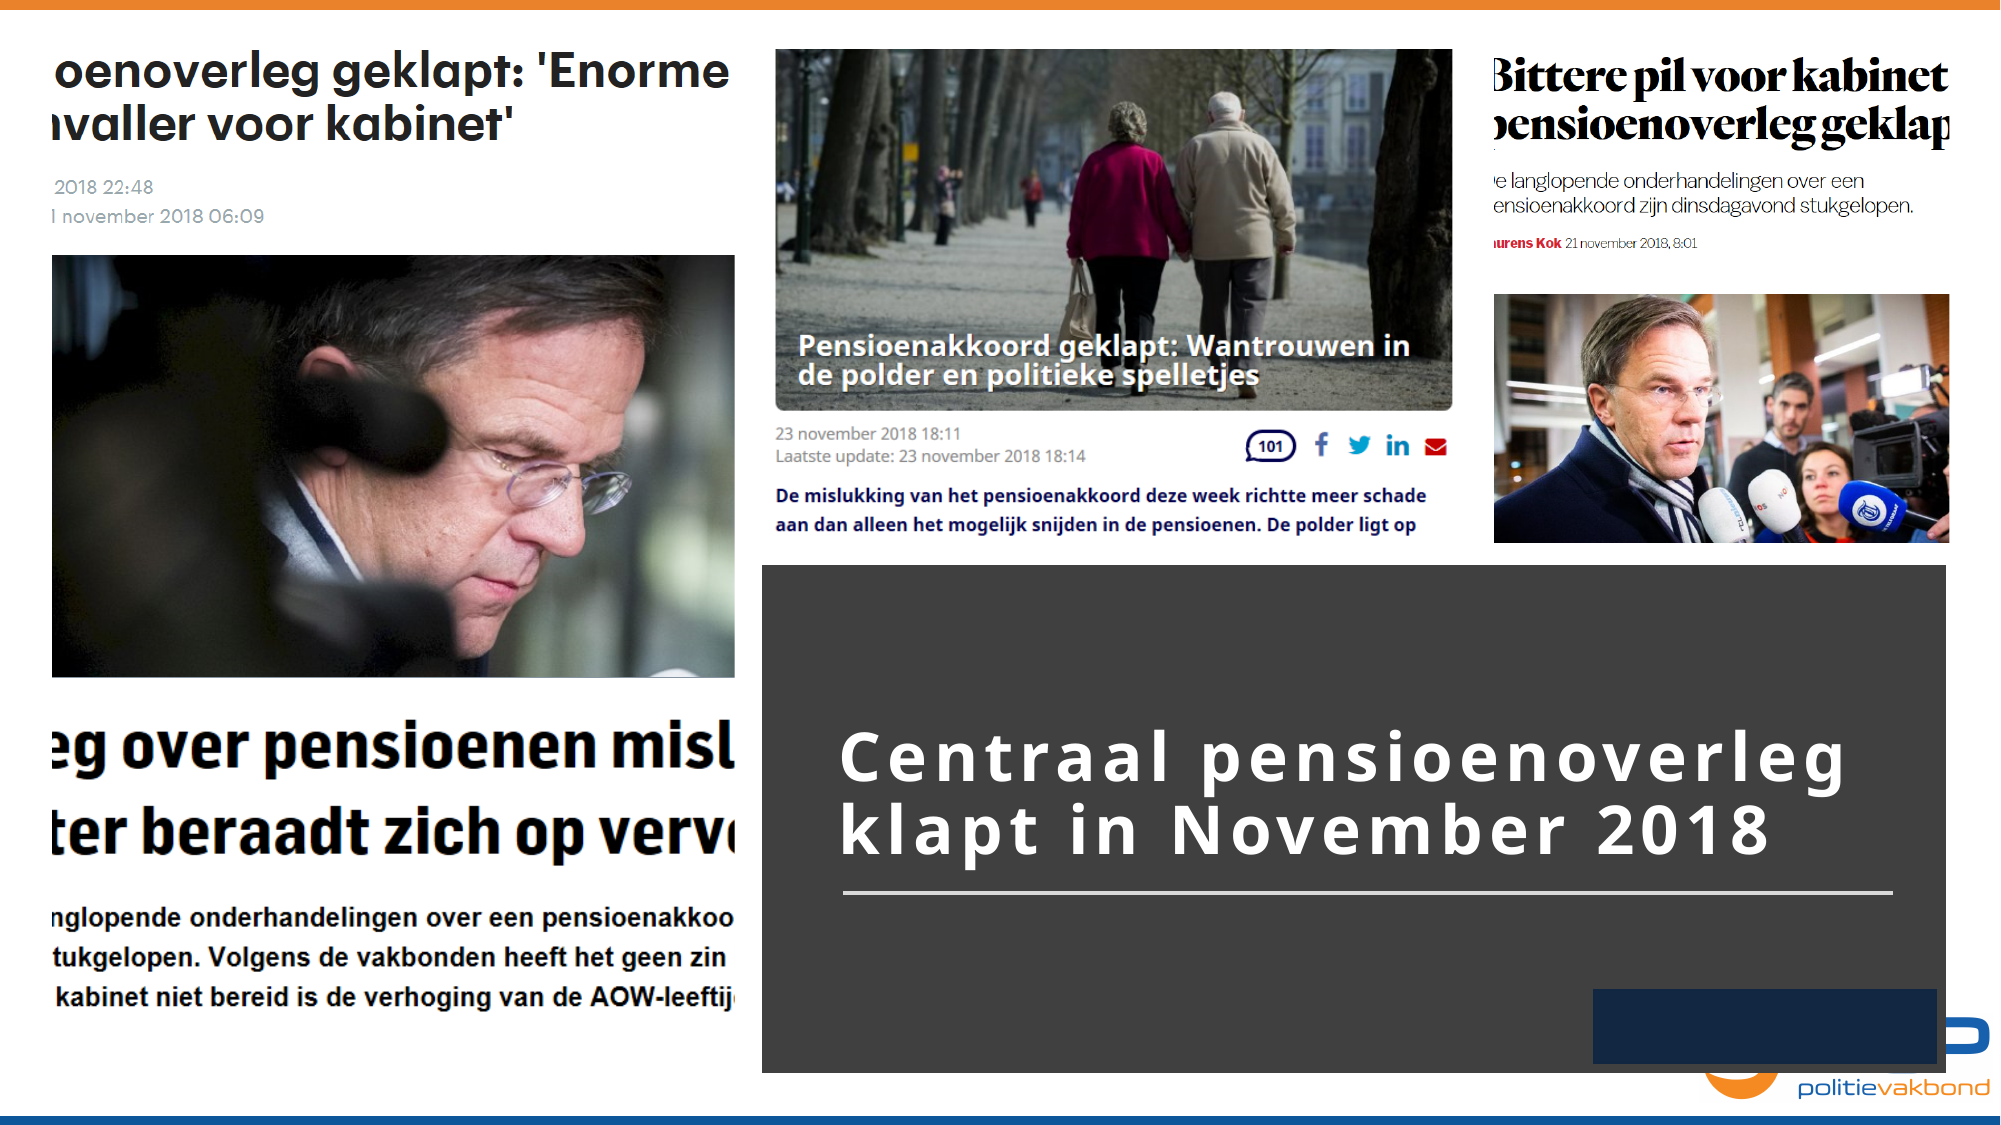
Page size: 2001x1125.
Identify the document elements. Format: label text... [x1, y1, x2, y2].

text_box [771, 575, 1937, 1064]
picture [52, 704, 735, 1070]
picture [760, 49, 1468, 543]
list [1494, 49, 1950, 543]
title Centraal pensioenoverleg klapt in November 2018 [823, 627, 1885, 877]
text_box [1593, 989, 1937, 1064]
picture [52, 49, 735, 678]
picture [1699, 1013, 1993, 1103]
